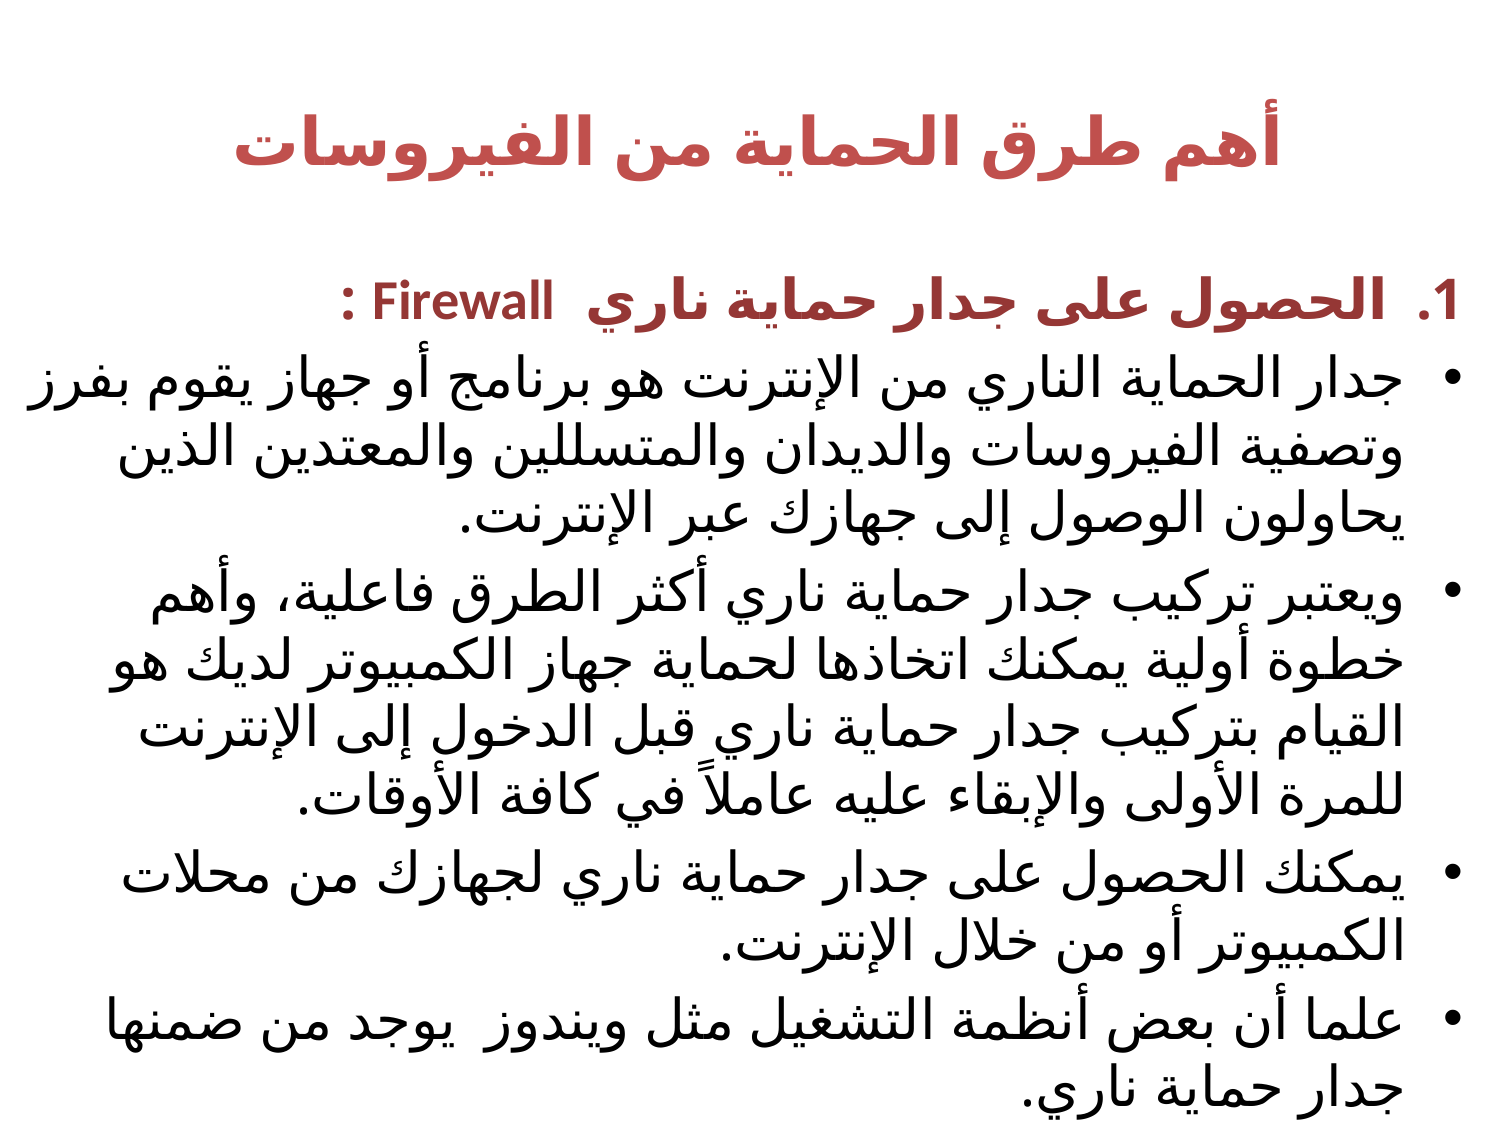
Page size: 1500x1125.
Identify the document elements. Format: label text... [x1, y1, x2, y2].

list الحصول على جدار حماية ناري Firewall : جدار الحماية الناري من الإنترنت هو برنامج أو جهاز يقوم بفرز وتصفية الفيروسات والديدان والمتسللين والمعتدين الذين يحاولون الوصول إلى جهازك عبر الإنترنت. ويعتبر تركيب جدار حماية ناري أكثر الطرق فاعلية، وأهم خطوة أولية يمكنك اتخاذها لحماية جهاز الكمبيوتر لديك هو القيام بتركيب جدار حماية ناري قبل الدخول إلى الإنترنت للمرة الأولى والإبقاء عليه عاملاً في كافة الأوقات. يمكنك الحصول على جدار حماية ناري لجهازك من محلات الكمبيوتر أو من خلال الإنترنت. علما أن بعض أنظمة التشغيل مثل ويندوز يوجد من ضمنها جدار حماية ناري. [0, 255, 1479, 1076]
title أهم طرق الحماية من الفيروسات [75, 45, 1425, 233]
